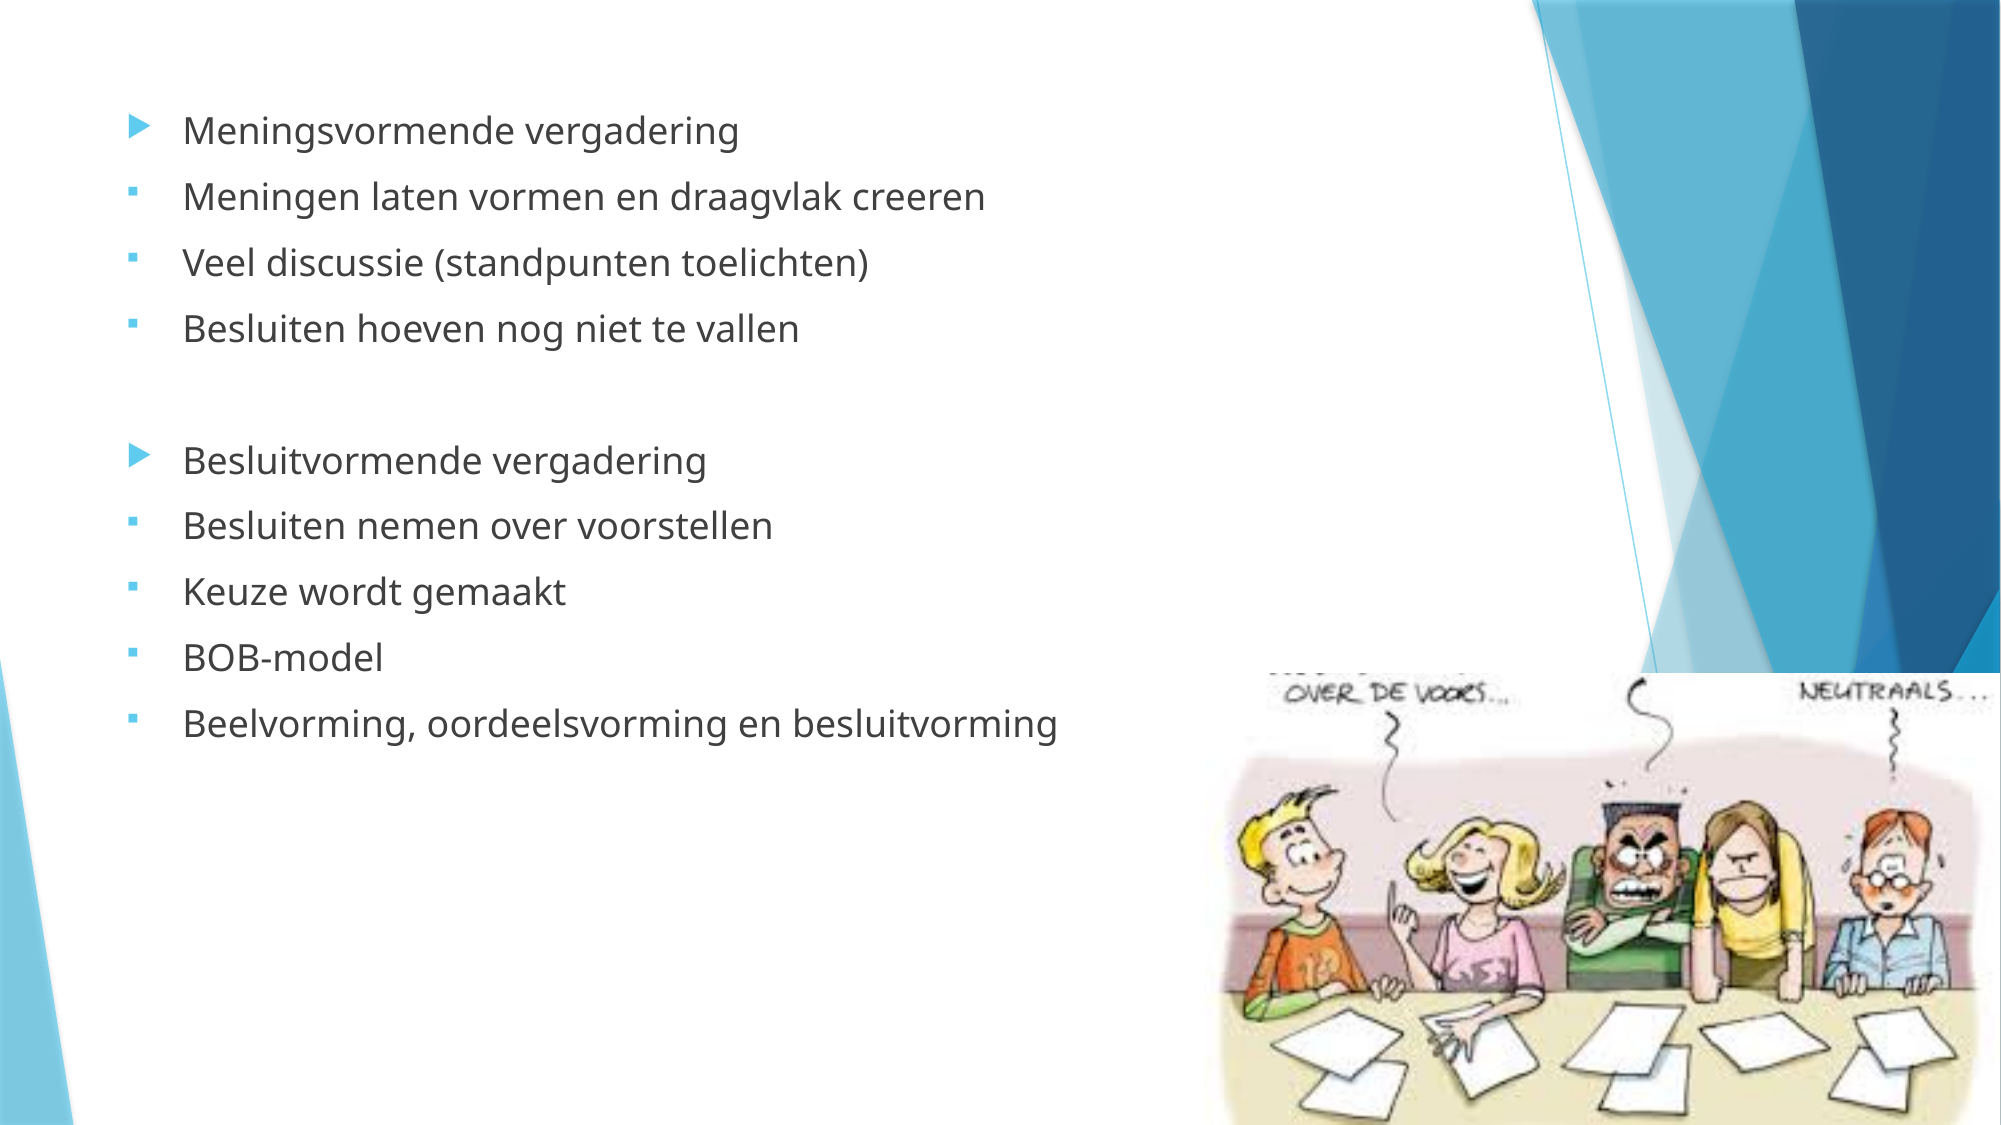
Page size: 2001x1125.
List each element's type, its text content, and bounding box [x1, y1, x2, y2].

picture [1203, 673, 2000, 1125]
list Meningsvormende vergadering Meningen laten vormen en draagvlak creeren Veel discussie (standpunten toelichten) Besluiten hoeven nog niet te vallen Besluitvormende vergadering Besluiten nemen over voorstellen Keuze wordt gemaakt BOB-model Beelvorming, oordeelsvorming en besluitvorming [111, 99, 1522, 991]
